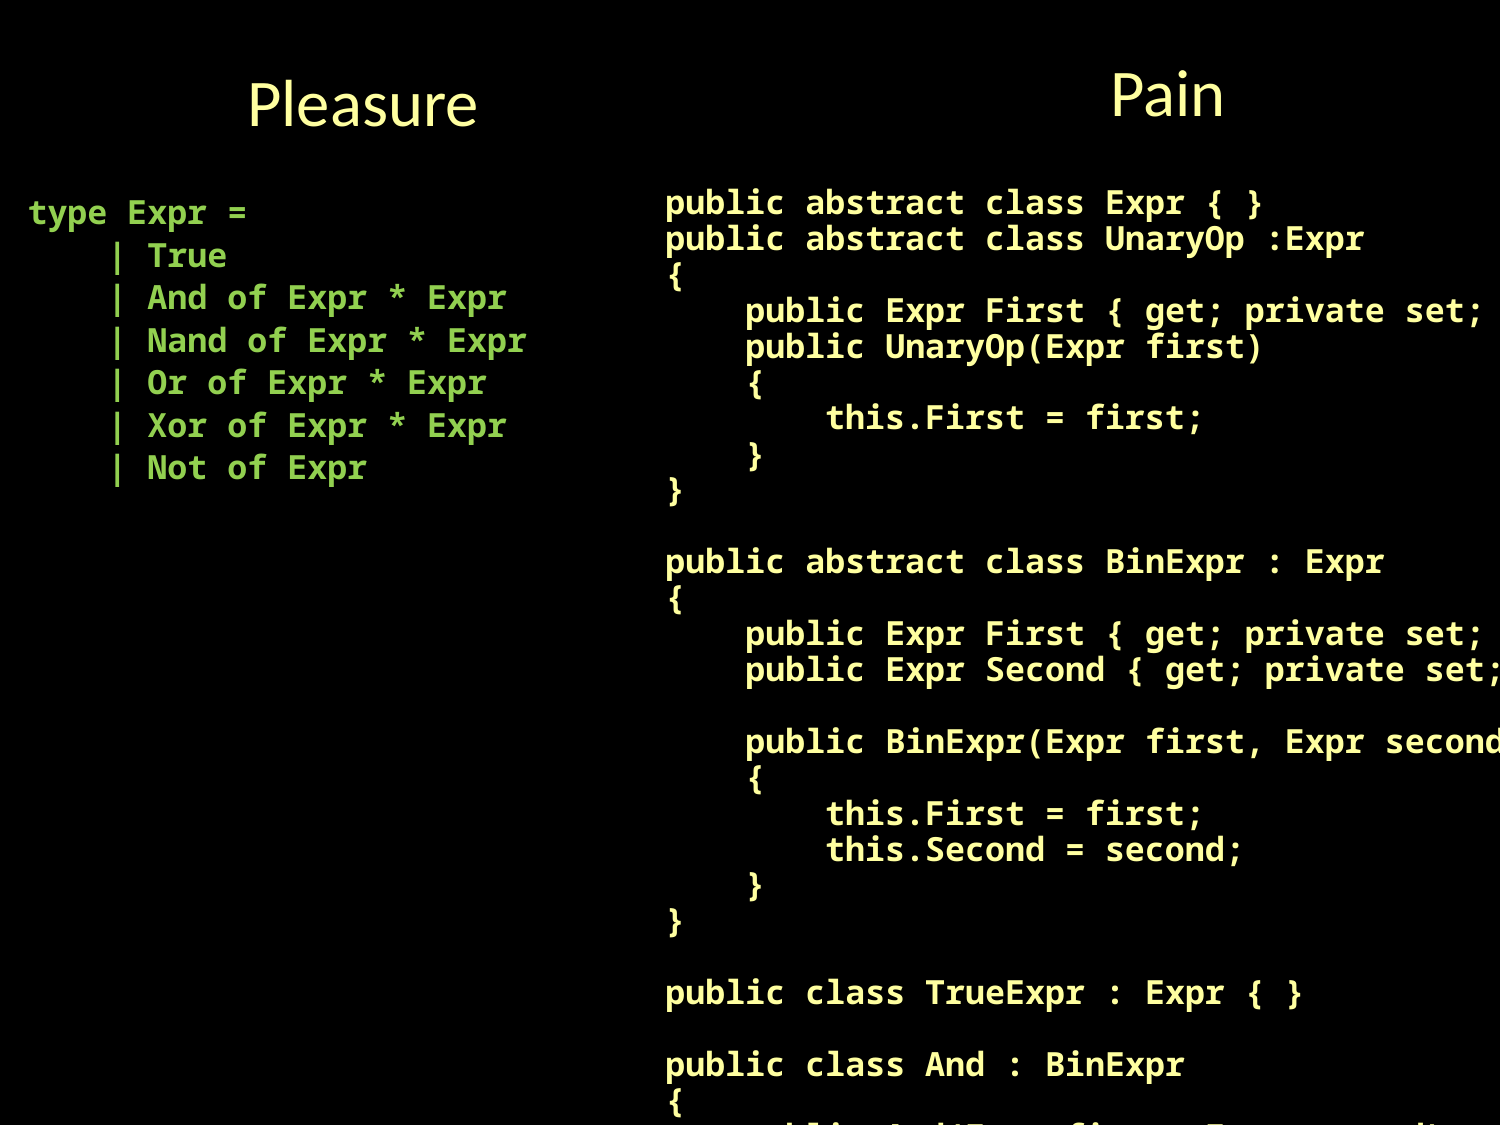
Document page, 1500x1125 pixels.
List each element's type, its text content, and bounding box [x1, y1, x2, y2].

list Pain [836, 58, 1500, 164]
list public abstract class Expr { } public abstract class UnaryOp :Expr { public Expr First { get; private set; } public UnaryOp(Expr first) { this.First = first; } } public abstract class BinExpr : Expr { public Expr First { get; private set; } public Expr Second { get; private set; } public BinExpr(Expr first, Expr second) { this.First = first; this.Second = second; } } public class TrueExpr : Expr { } public class And : BinExpr { public And(Expr first, Expr second) : base(first, second) { } } public class Nand : BinExpr { public Nand(Expr first, Expr second) : base(first, second) { } } public class Or : BinExpr { public Or(Expr first, Expr second) : base(first, second) { } } public class Xor : BinExpr { public Xor(Expr first, Expr second) : base(first, second) { } } public class Not : UnaryOp { public Not(Expr first) : base(first) { } } [665, 185, 1500, 1016]
text_box Pleasure [31, 68, 695, 174]
list type Expr = | True | And of Expr * Expr | Nand of Expr * Expr | Or of Expr * Expr | Xor of Expr * Expr | Not of Expr [27, 195, 1136, 1087]
